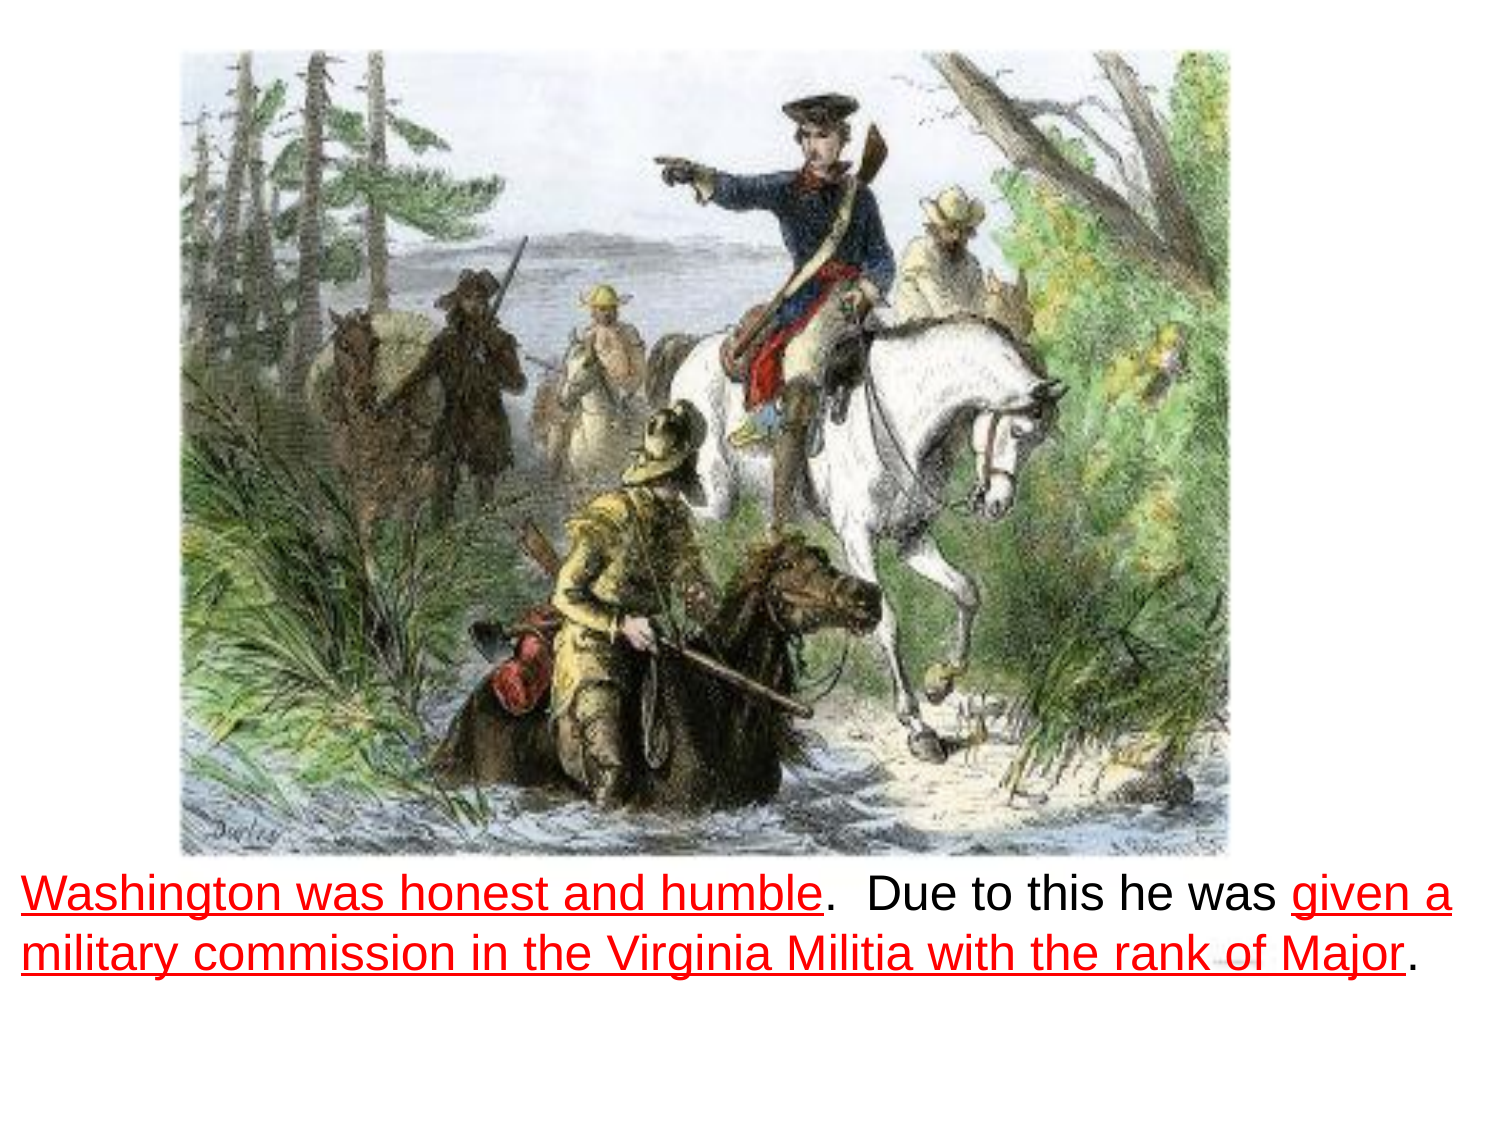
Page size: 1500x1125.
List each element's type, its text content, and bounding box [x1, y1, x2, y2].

text_box Washington was honest and humble. Due to this he was given a military commission in the Virginia Militia with the rank of Major. [15, 854, 1494, 1125]
text_box [135, 0, 1277, 854]
